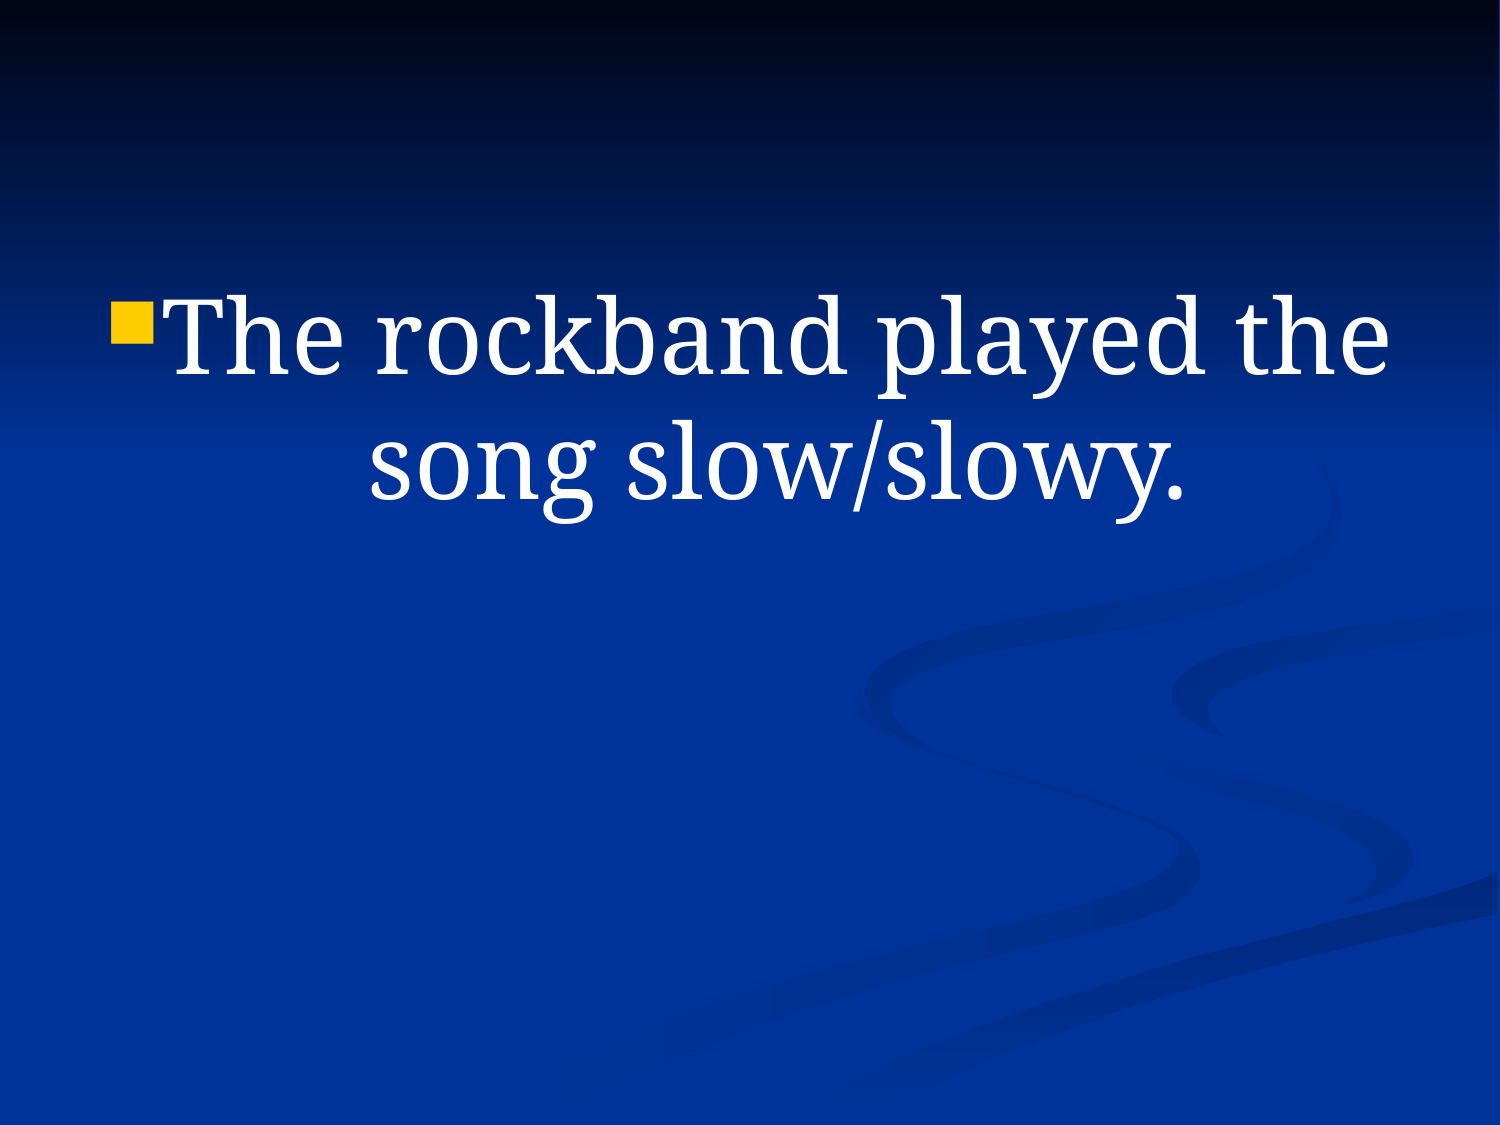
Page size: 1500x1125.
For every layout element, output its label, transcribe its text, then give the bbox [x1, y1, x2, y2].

list The rockband played the song slow/slowy. [75, 262, 1425, 563]
